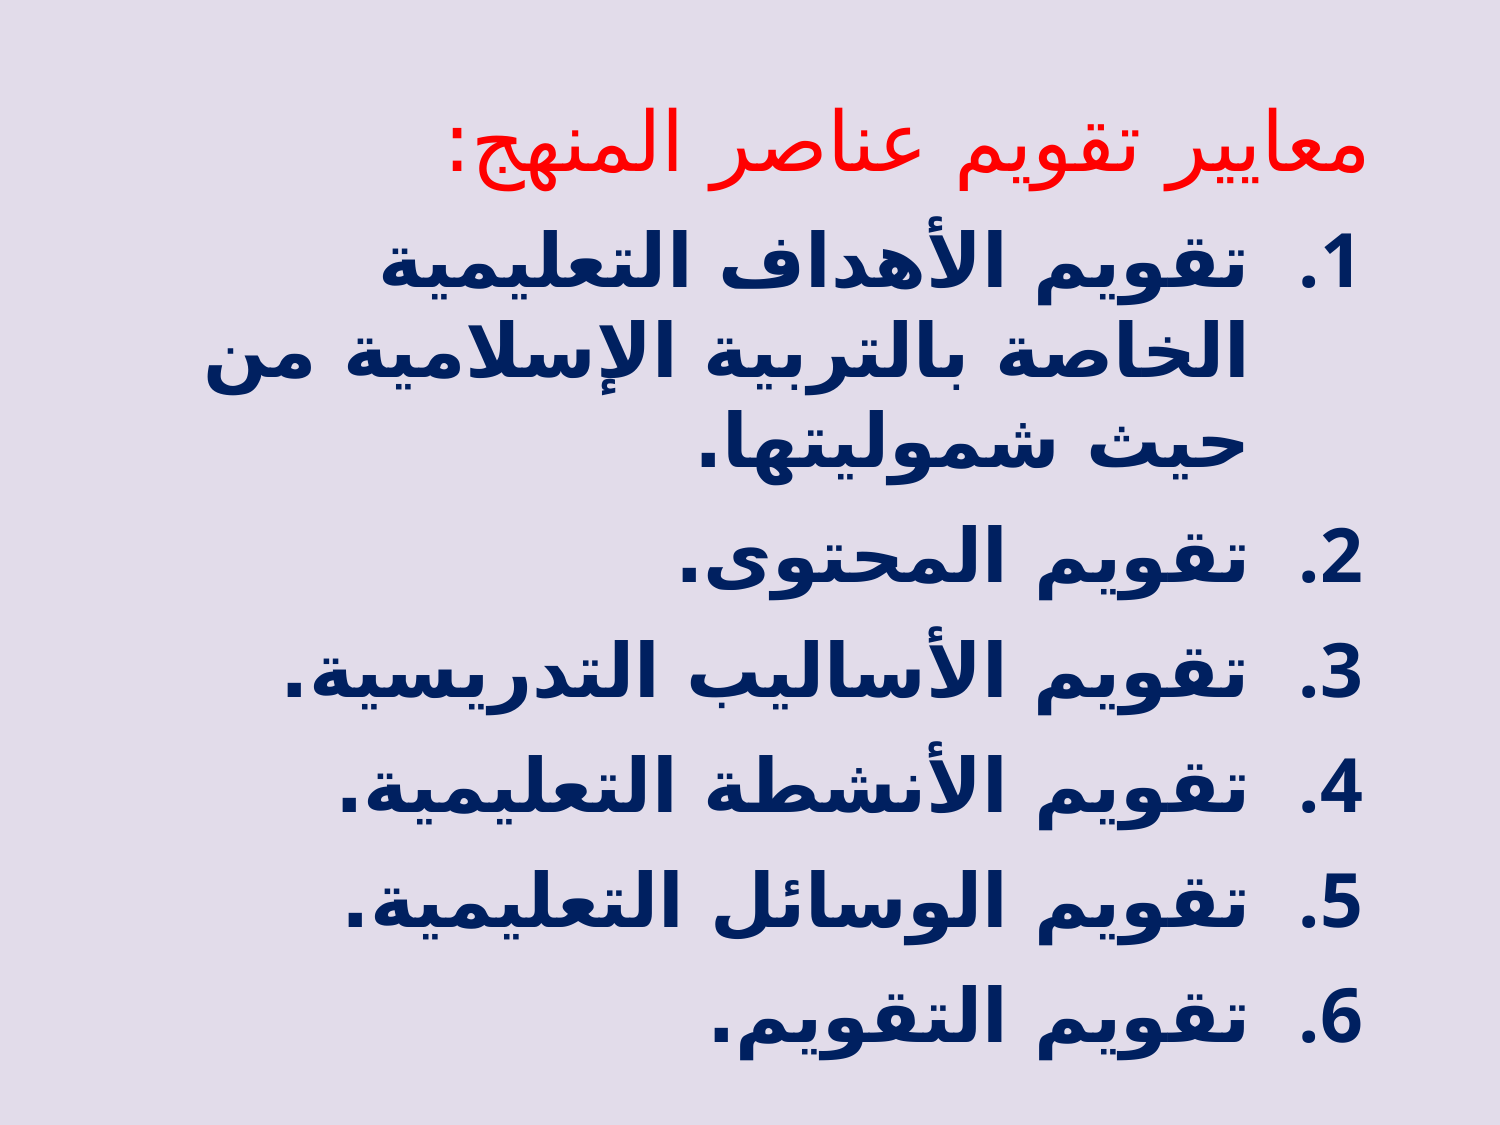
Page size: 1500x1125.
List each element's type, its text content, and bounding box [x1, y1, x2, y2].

text_box معايير تقويم عناصر المنهج: تقويم الأهداف التعليمية الخاصة بالتربية الإسلامية من حيث شموليتها. تقويم المحتوى. تقويم الأساليب التدريسية. تقويم الأنشطة التعليمية. تقويم الوسائل التعليمية. تقويم التقويم. [105, 80, 1388, 1066]
